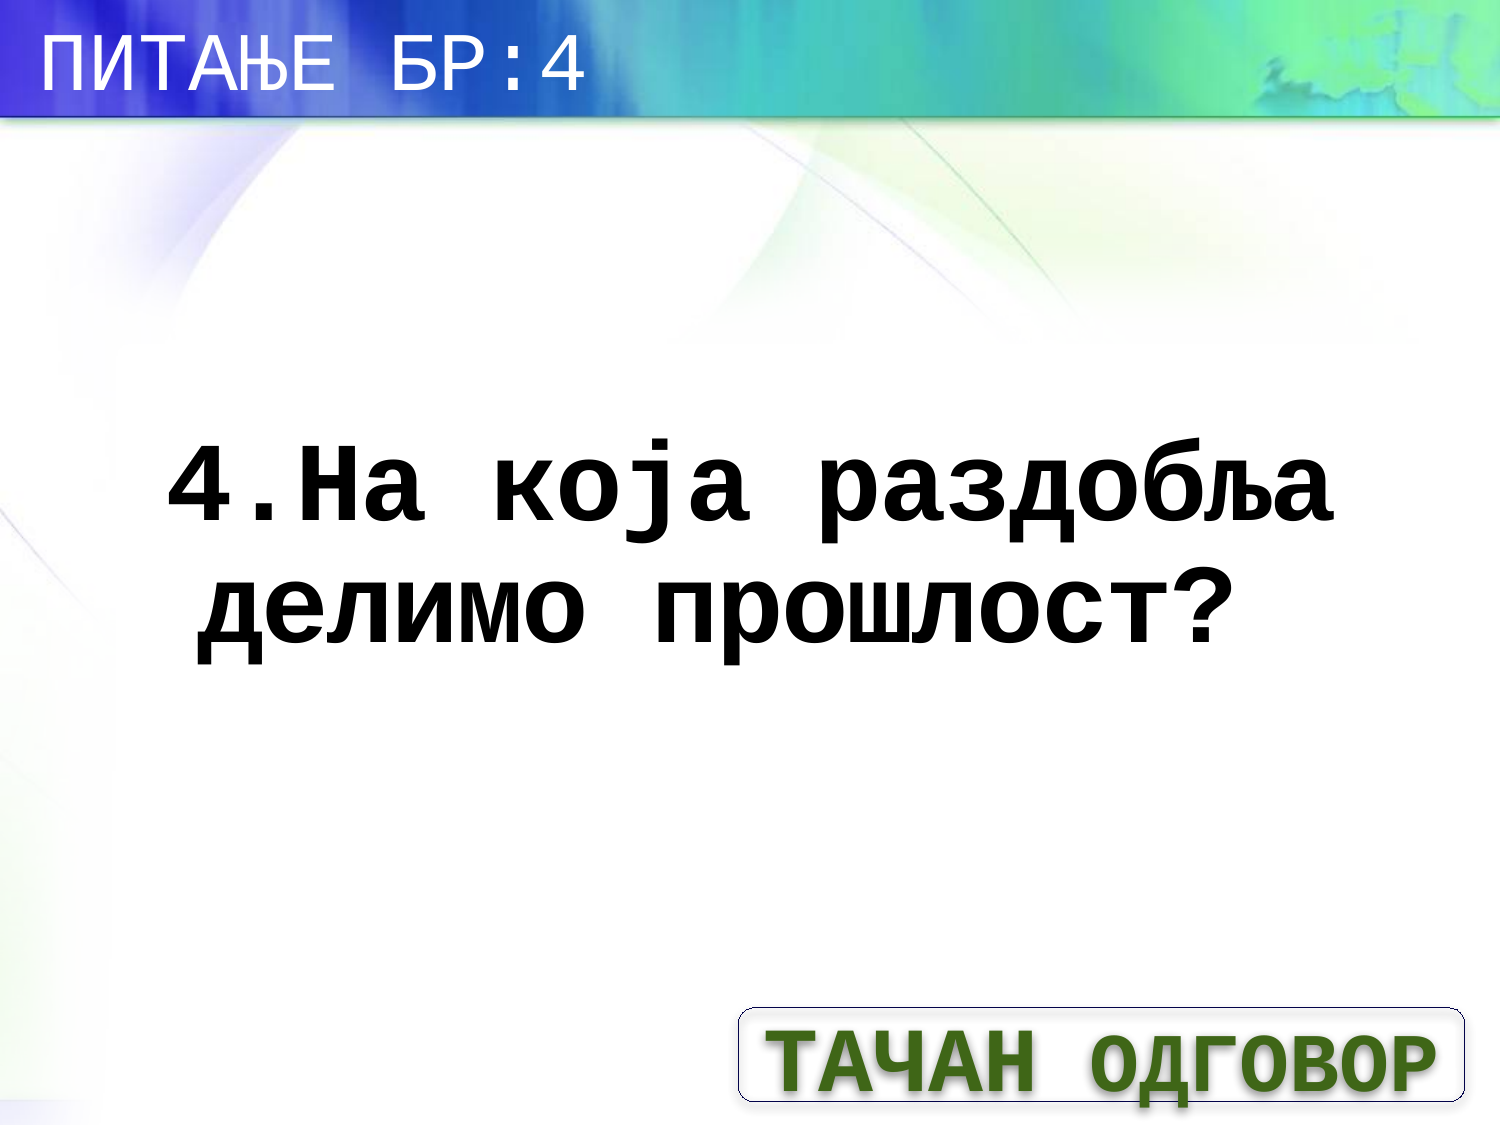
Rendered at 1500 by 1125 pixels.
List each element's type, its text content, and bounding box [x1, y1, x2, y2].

picture [0, 0, 1500, 1125]
text_box ТАЧАН ОДГОВОР [738, 1007, 1465, 1102]
title 4.На која раздобља делимо прошлост? [58, 164, 1442, 926]
text_box ПИТАЊЕ БР:4 [23, 0, 621, 115]
